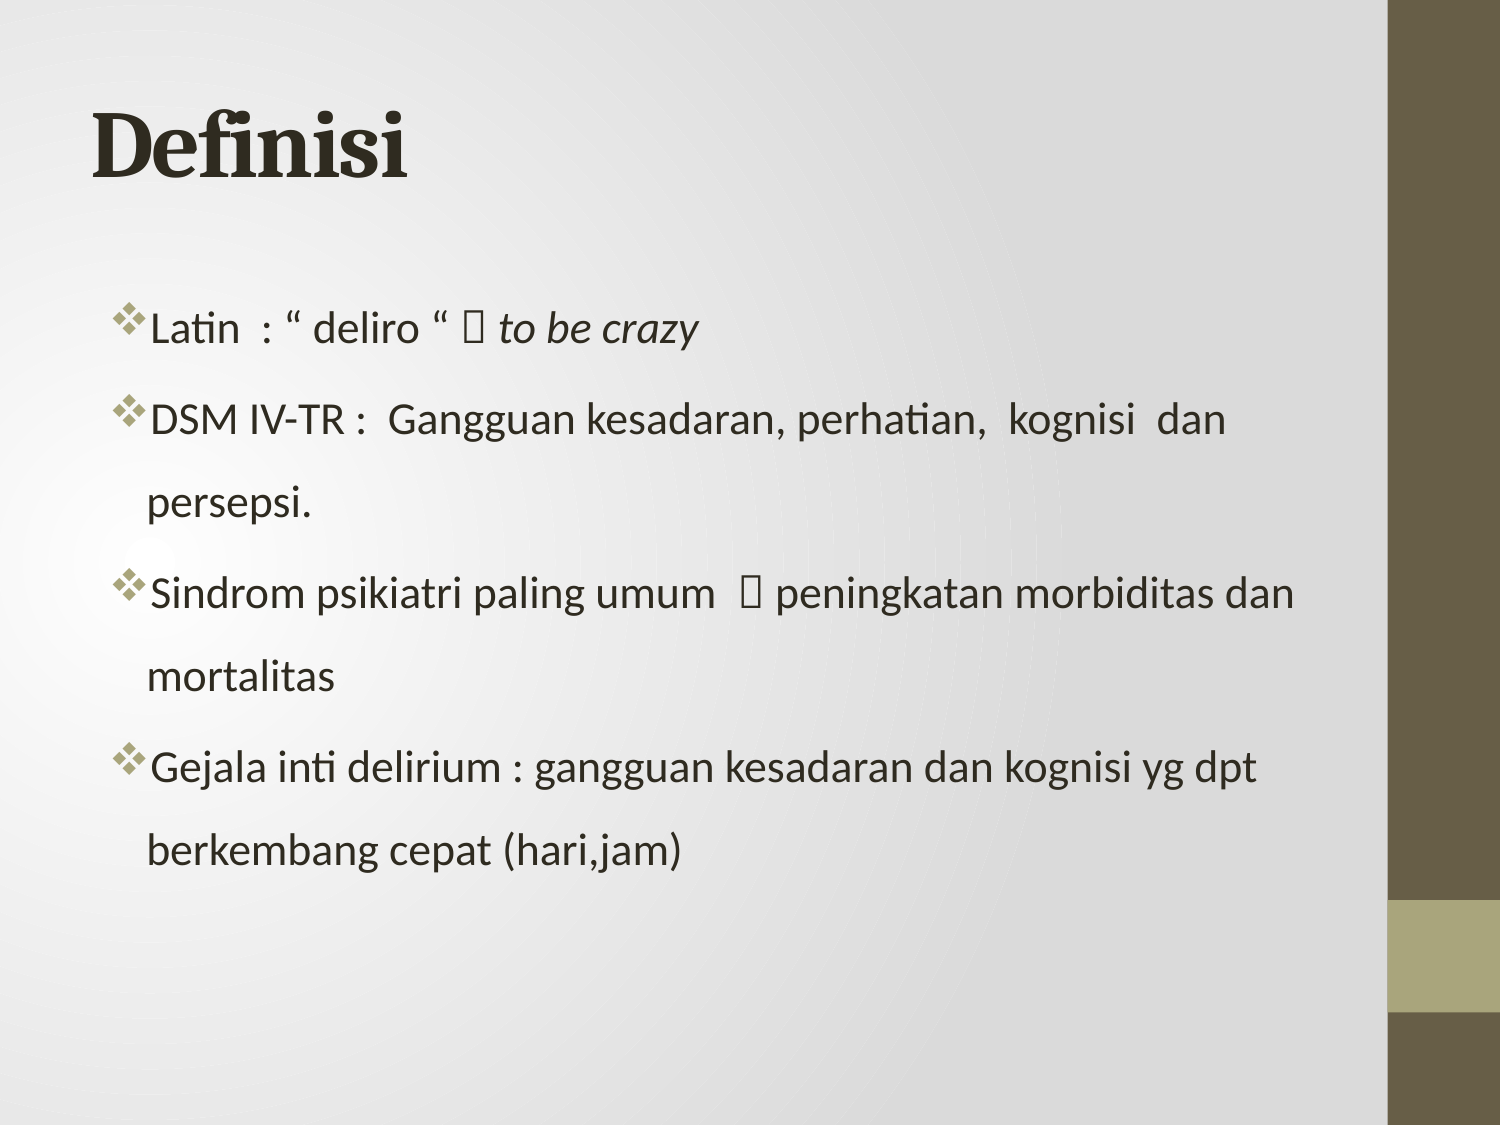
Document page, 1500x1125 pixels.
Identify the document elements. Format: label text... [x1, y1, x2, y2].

title Definisi [75, 45, 1325, 233]
list Latin : “ deliro “  to be crazy DSM IV-TR : Gangguan kesadaran, perhatian, kognisi dan persepsi. Sindrom psikiatri paling umum  peningkatan morbiditas dan mortalitas Gejala inti delirium : gangguan kesadaran dan kognisi yg dpt berkembang cepat (hari,jam) [75, 262, 1325, 1050]
